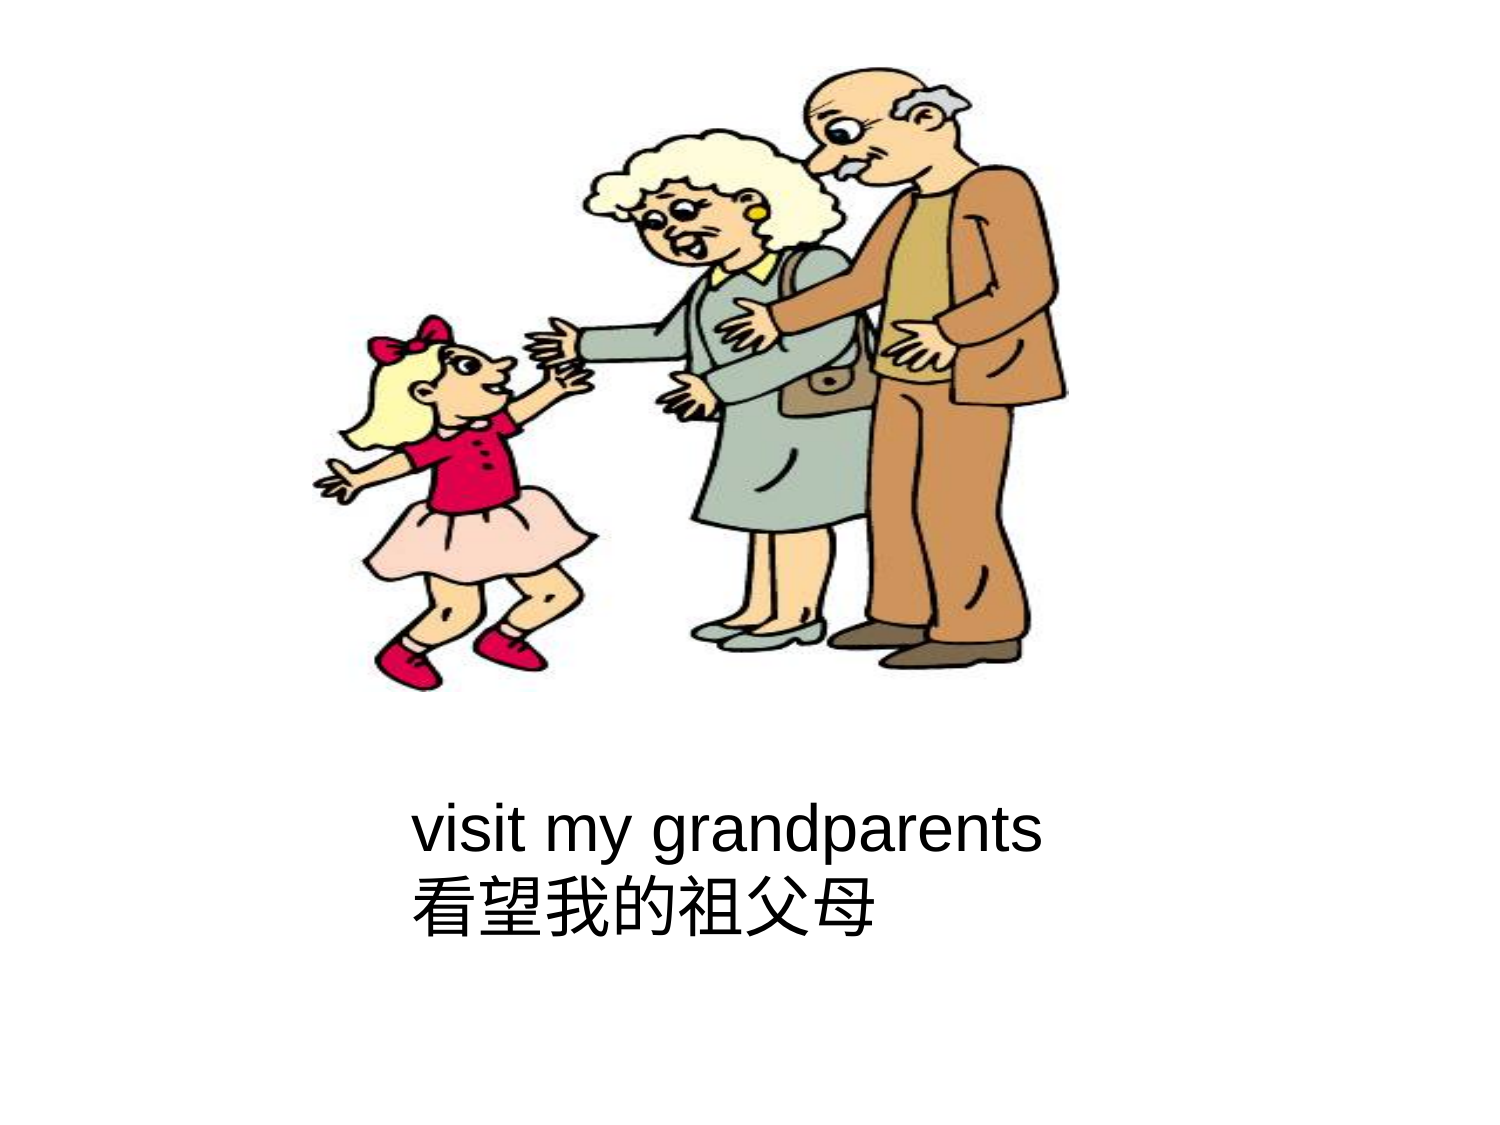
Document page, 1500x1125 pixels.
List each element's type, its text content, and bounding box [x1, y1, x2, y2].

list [312, 66, 1070, 692]
text_box visit my grandparents 看望我的祖父母 [396, 777, 1164, 953]
